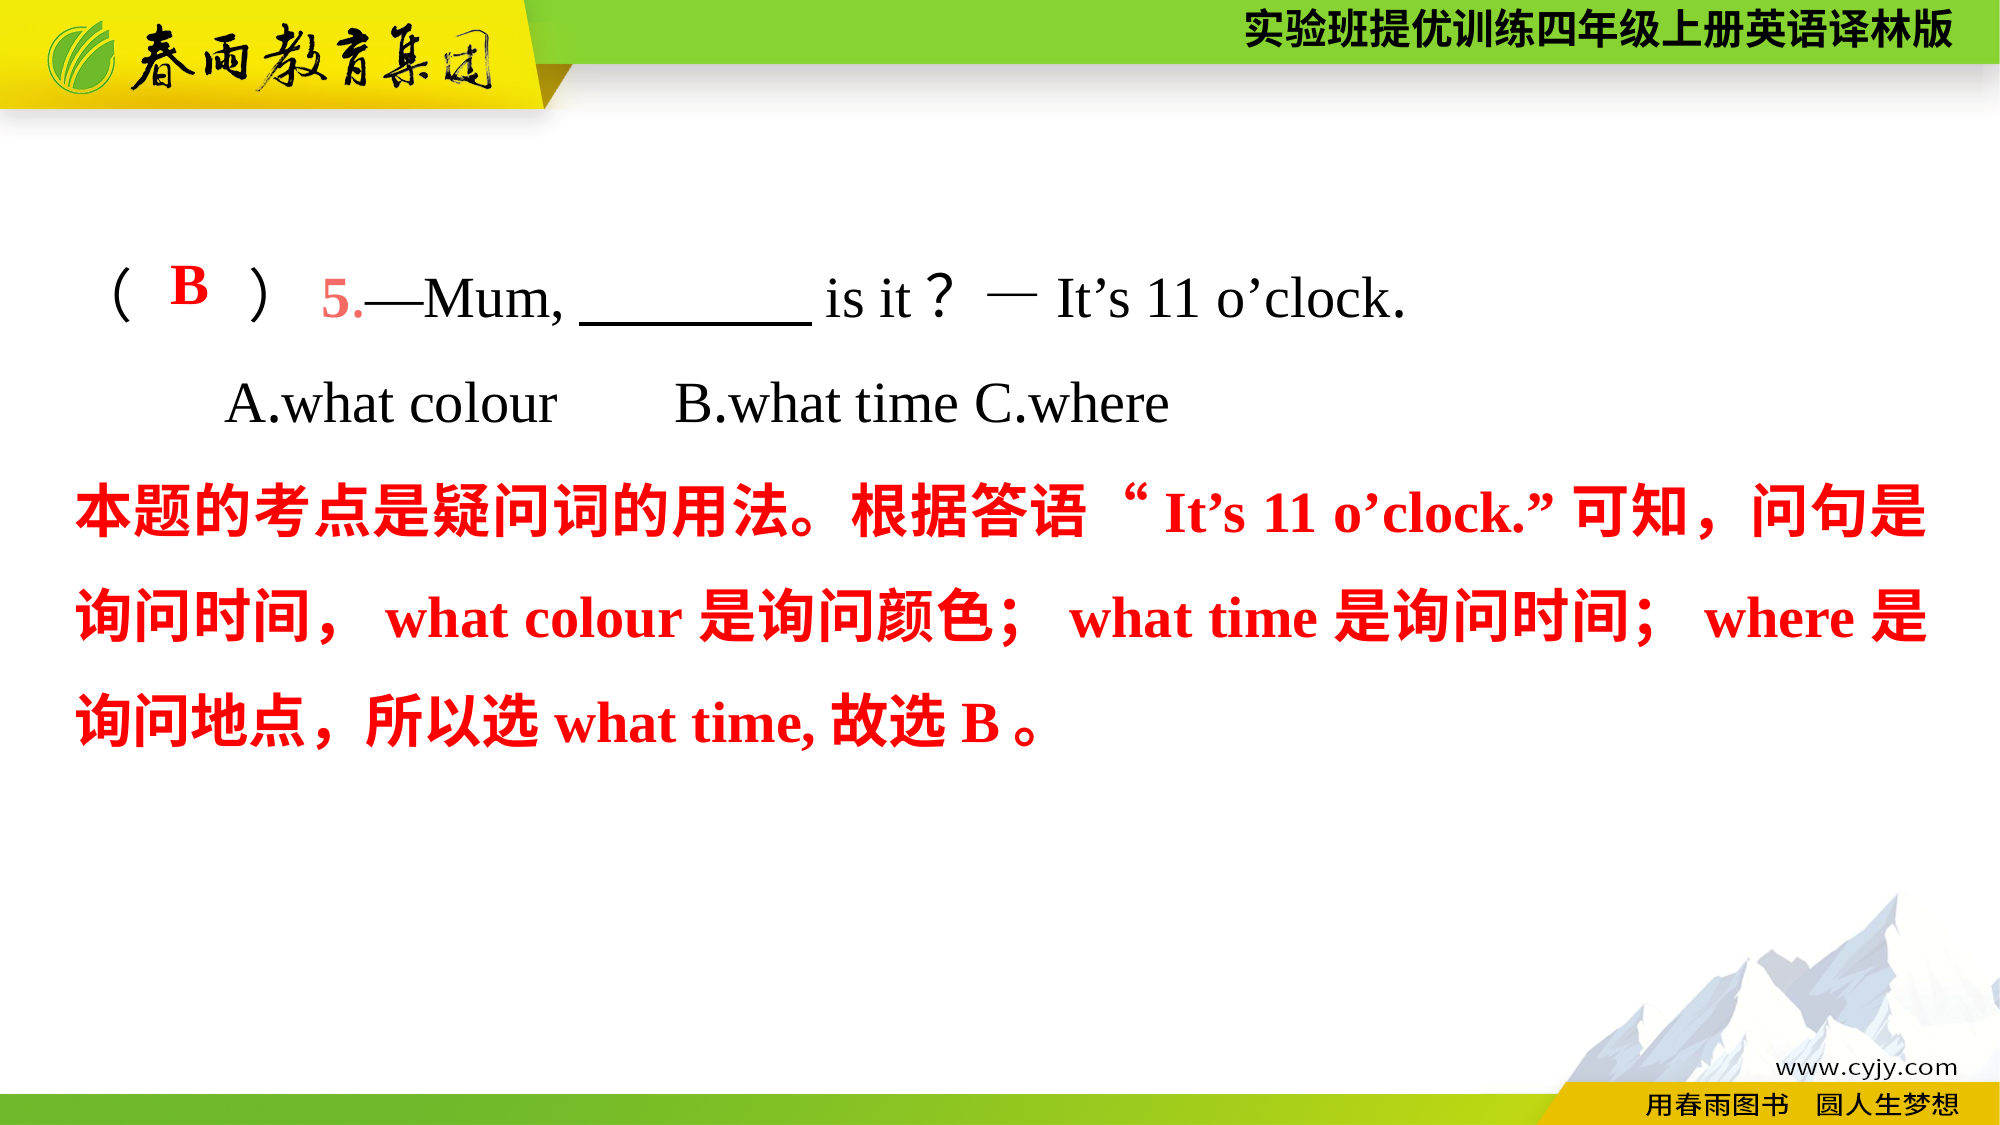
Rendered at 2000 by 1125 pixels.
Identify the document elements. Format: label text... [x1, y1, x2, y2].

picture [0, 0, 2000, 1125]
text_box 本题的考点是疑问词的用法。根据答语“It’s 11 o’clock.”可知，问句是询问时间，what colour是询问颜色；what time是询问时间；where是询问地点，所以选what time,故选B。 [59, 431, 1944, 762]
list （ ）5.—Mum, is it？—It’s 11 o’clock. A.what colour B.what time C.where [59, 216, 1944, 431]
text_box B [155, 238, 225, 324]
